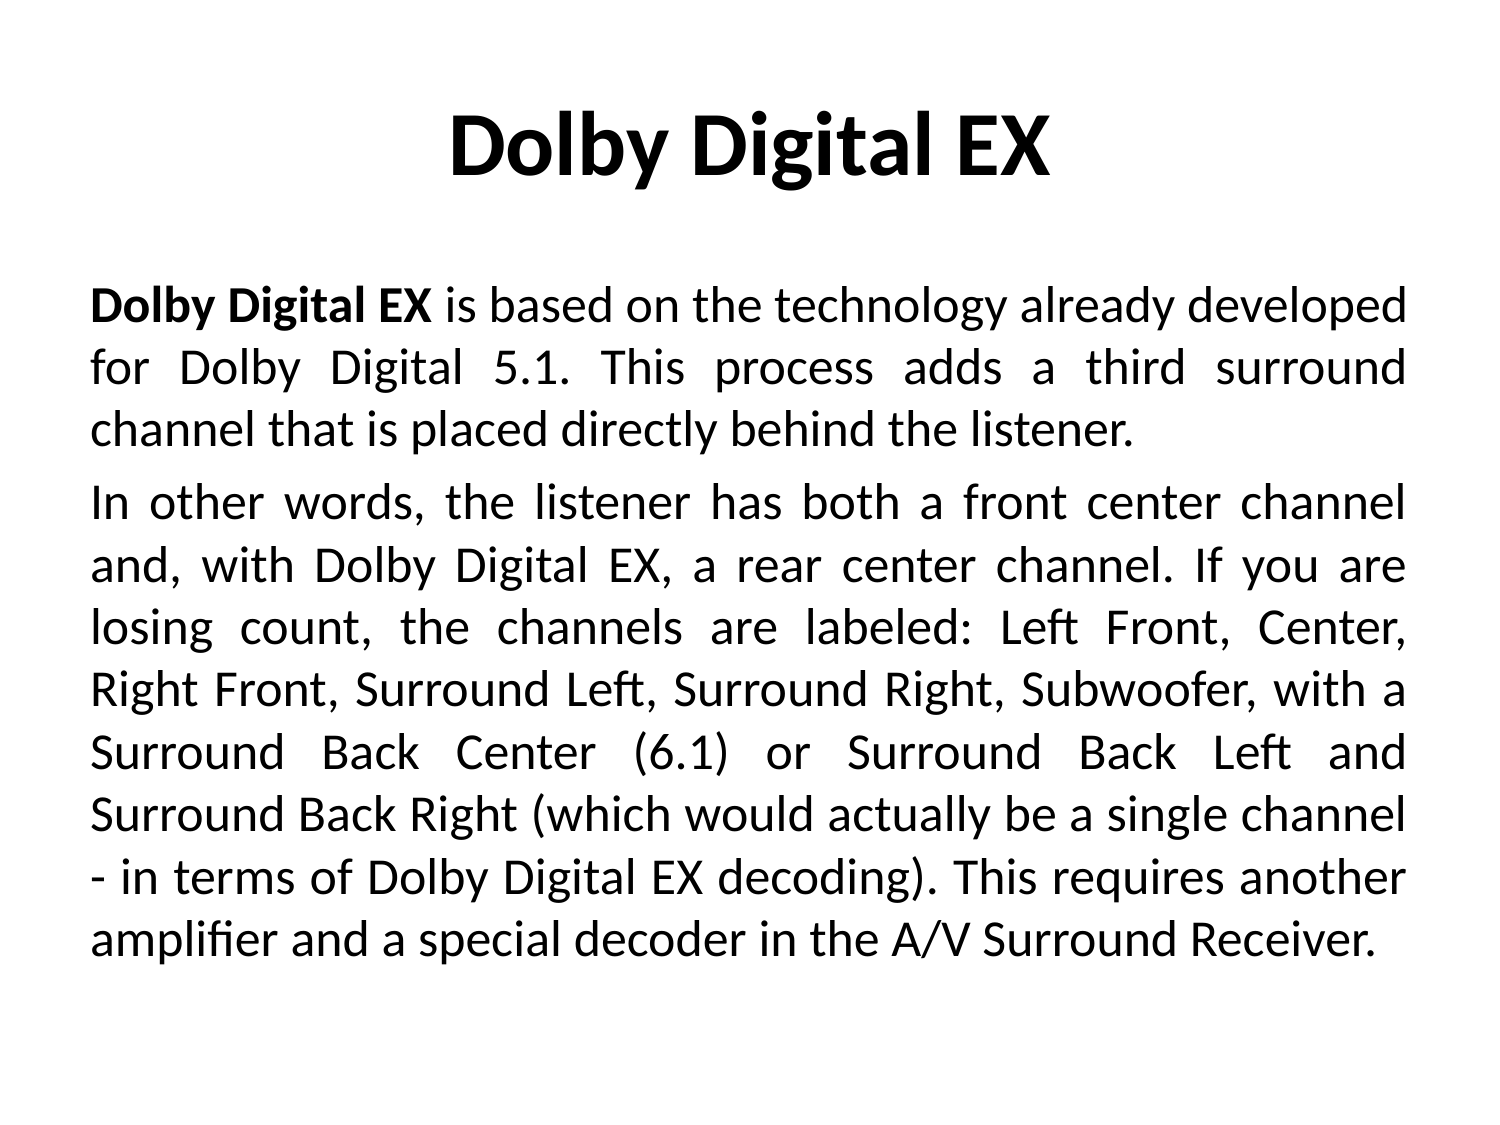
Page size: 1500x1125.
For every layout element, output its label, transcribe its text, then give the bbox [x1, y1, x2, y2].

list Dolby Digital EX is based on the technology already developed for Dolby Digital 5.1. This process adds a third surround channel that is placed directly behind the listener. In other words, the listener has both a front center channel and, with Dolby Digital EX, a rear center channel. If you are losing count, the channels are labeled: Left Front, Center, Right Front, Surround Left, Surround Right, Subwoofer, with a Surround Back Center (6.1) or Surround Back Left and Surround Back Right (which would actually be a single channel - in terms of Dolby Digital EX decoding). This requires another amplifier and a special decoder in the A/V Surround Receiver. [75, 262, 1425, 1005]
title Dolby Digital EX [75, 45, 1425, 233]
